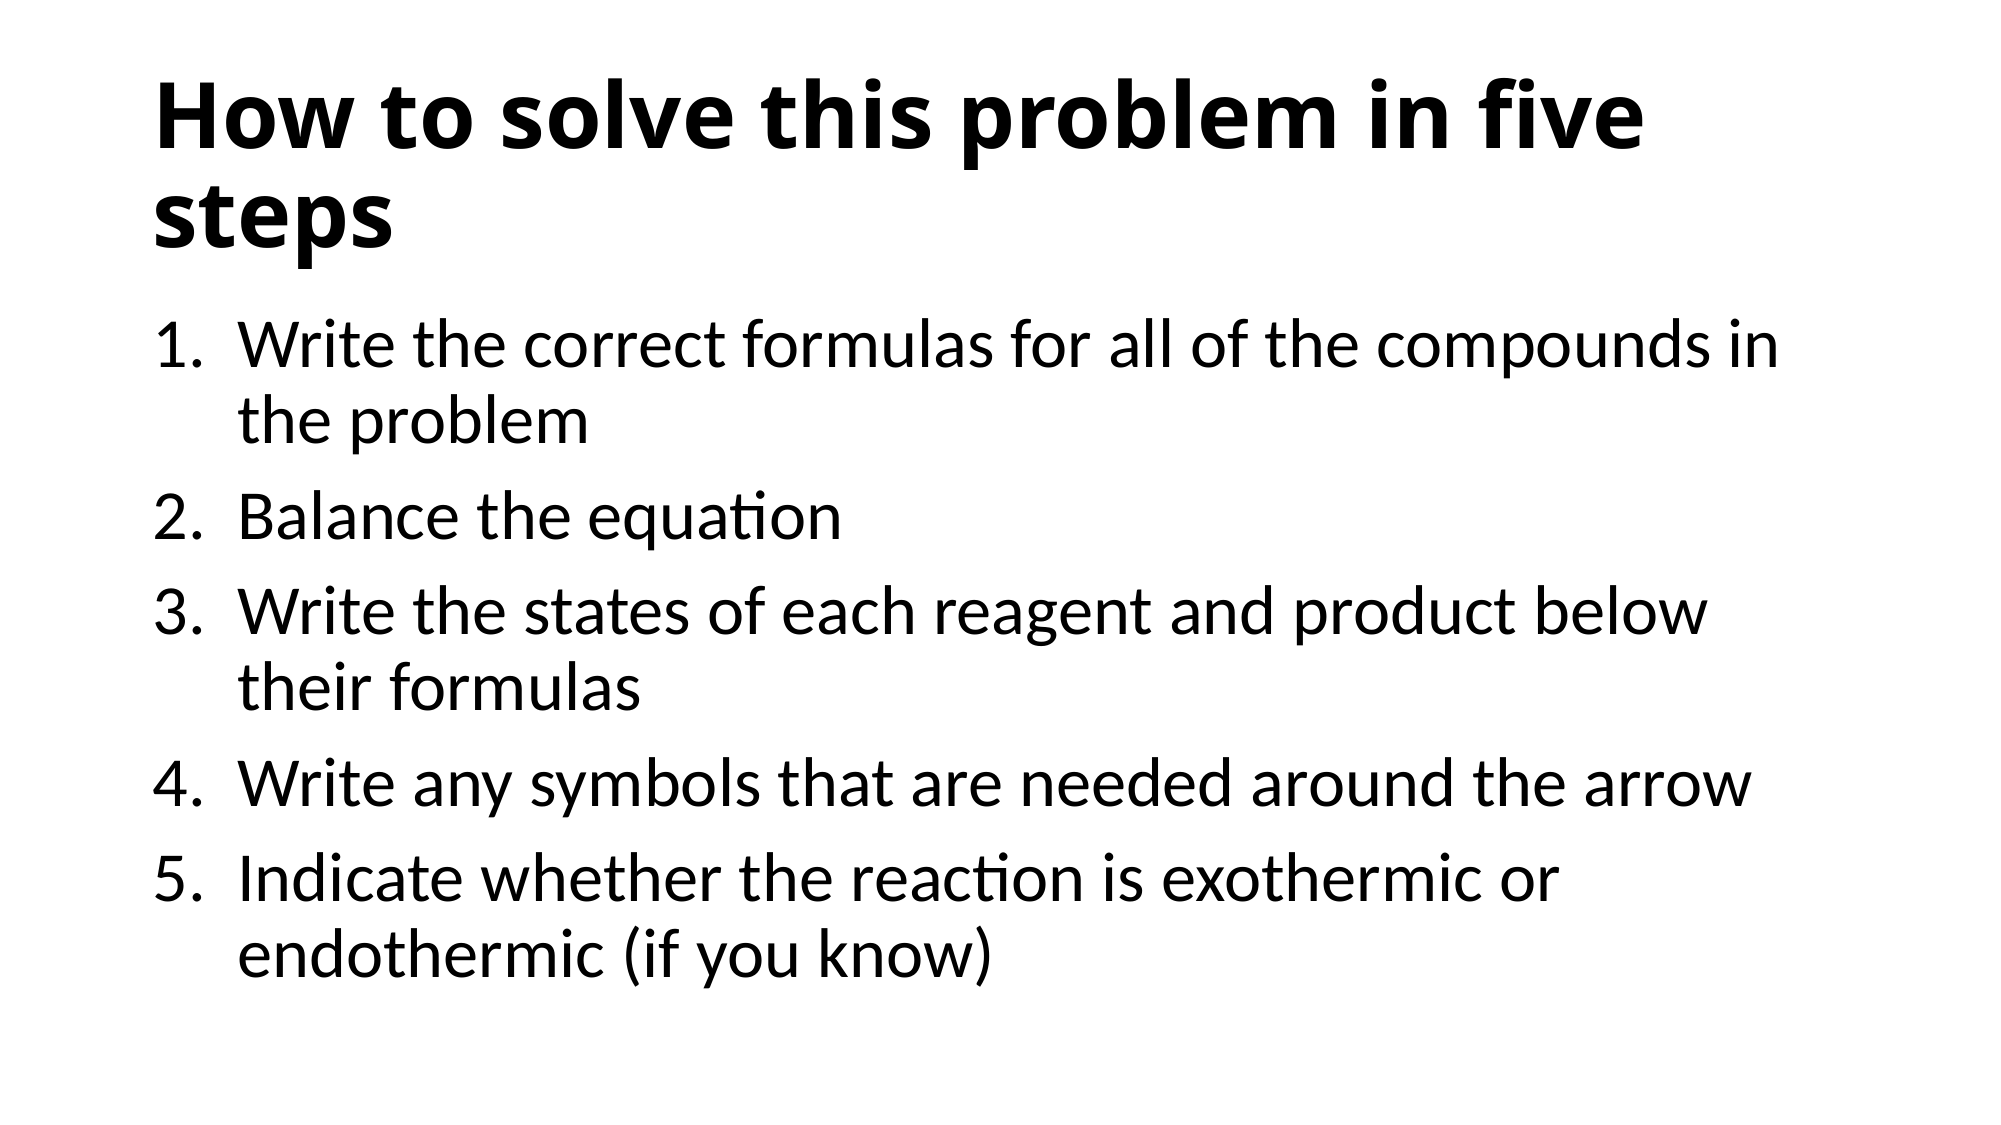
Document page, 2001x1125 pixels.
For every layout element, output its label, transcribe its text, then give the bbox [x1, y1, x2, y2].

title How to solve this problem in five steps [137, 59, 1863, 278]
list Write the correct formulas for all of the compounds in the problem Balance the equation Write the states of each reagent and product below their formulas Write any symbols that are needed around the arrow Indicate whether the reaction is exothermic or endothermic (if you know) [137, 299, 1863, 1014]
